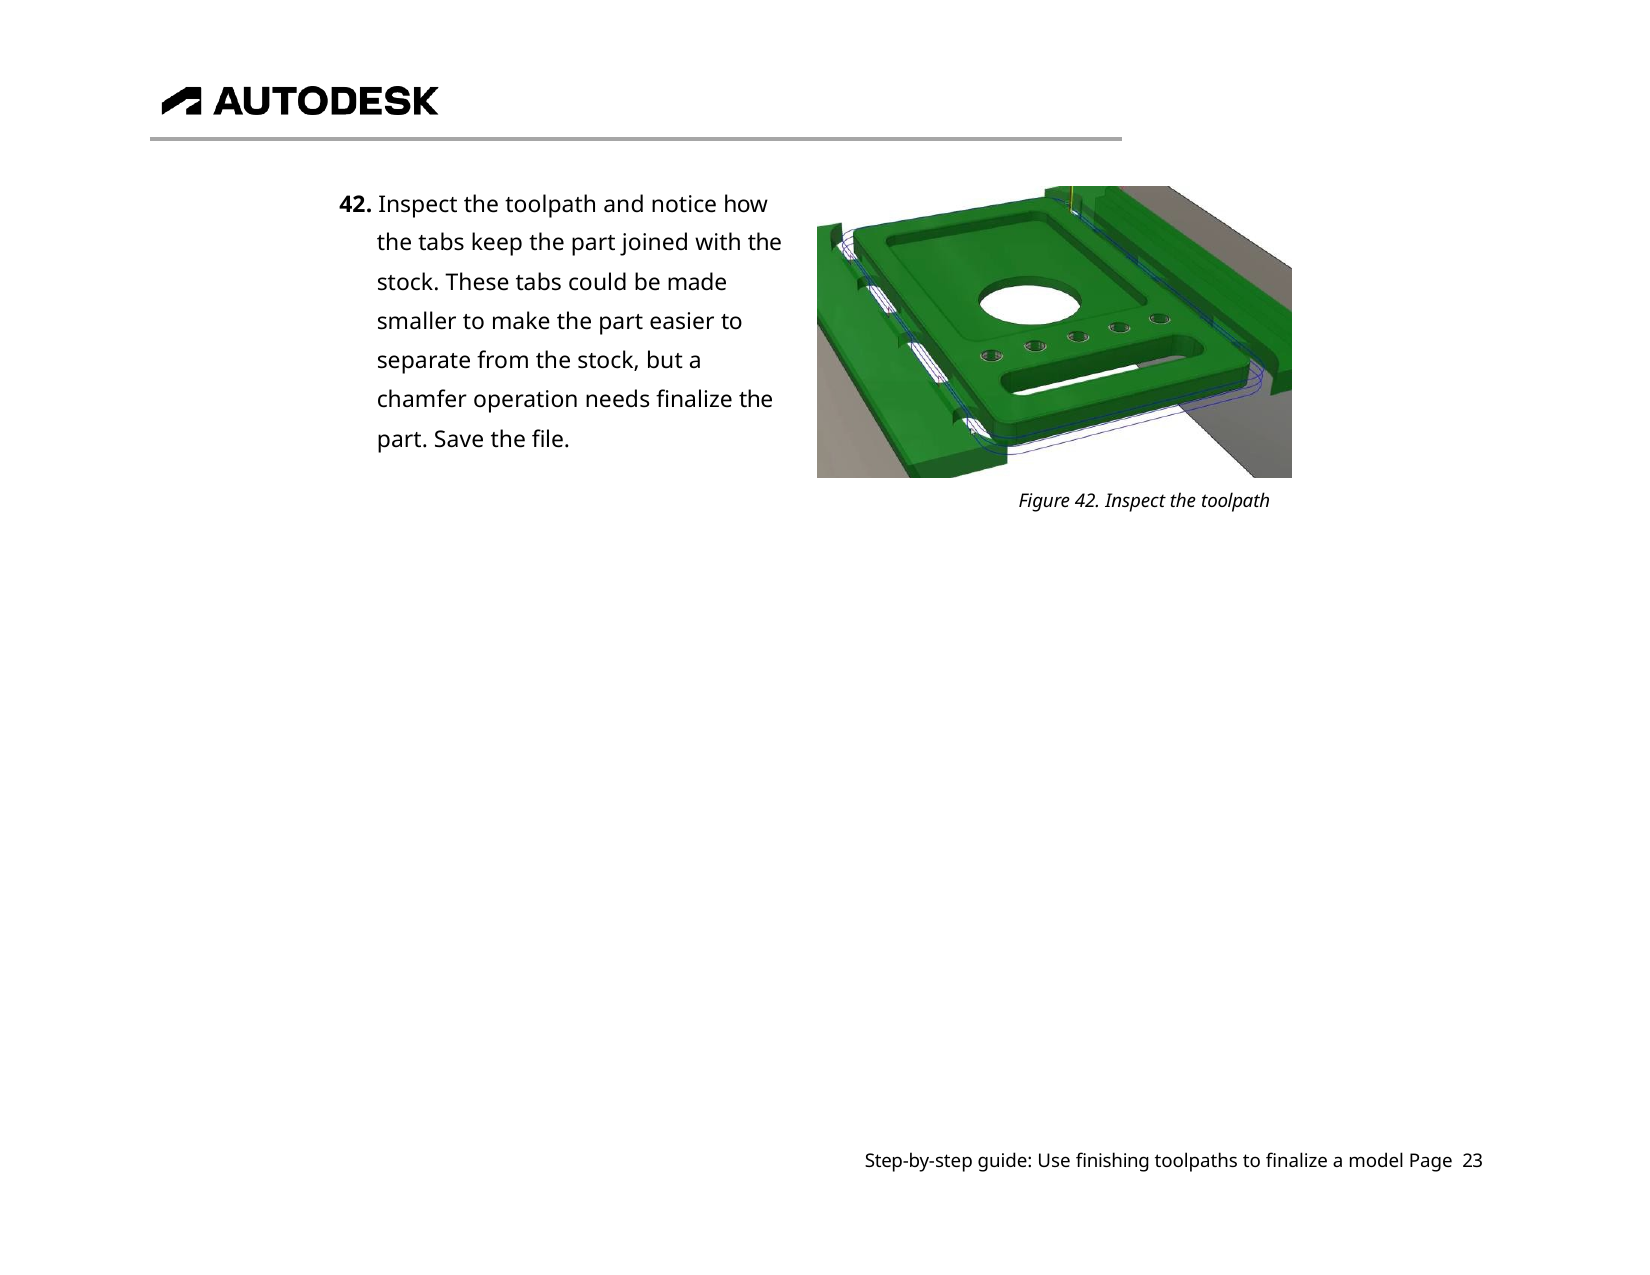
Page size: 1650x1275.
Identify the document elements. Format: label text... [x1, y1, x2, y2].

picture [161, 86, 439, 115]
table_header Figure 42. Inspect the toolpath [801, 187, 1297, 523]
picture [817, 186, 1293, 478]
table_header 42. Inspect the toolpath and notice how the tabs keep the part joined with the stock. These tabs could be made smaller to make the part easier to separate from the stock, but a chamfer operation needs finalize the part. Save the file. [334, 187, 801, 523]
slide_number Step-by-step guide: Use finishing toolpaths to finalize a model Page 20 [862, 1145, 1509, 1275]
